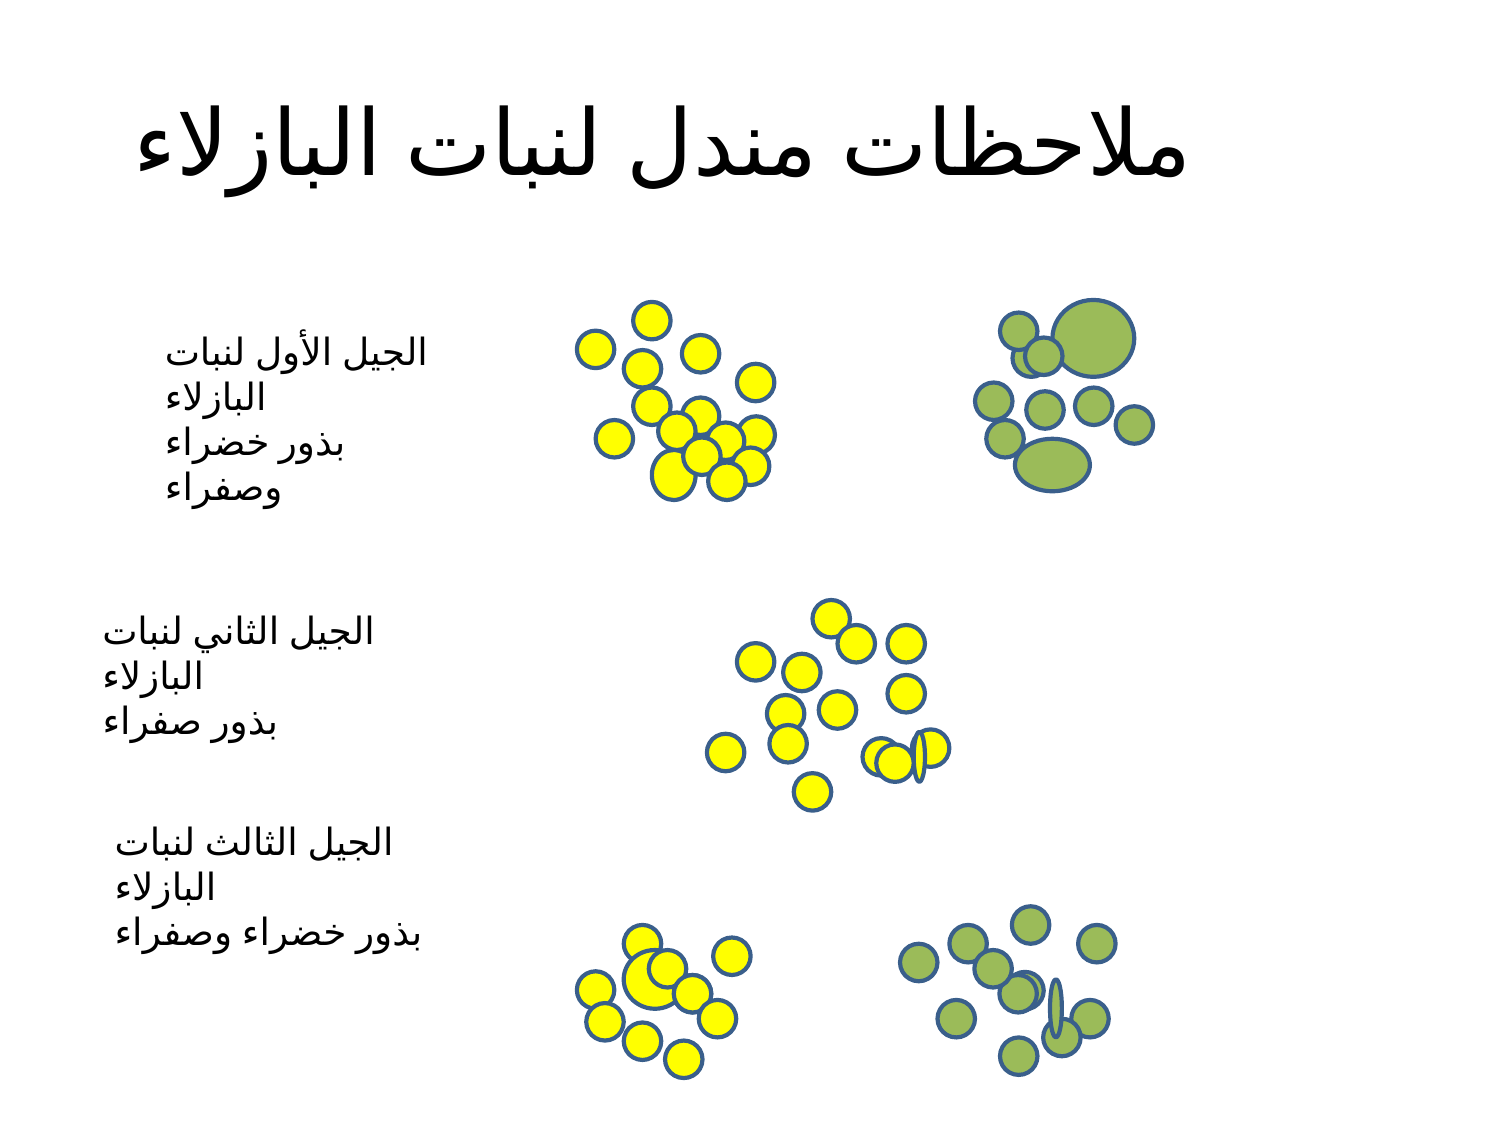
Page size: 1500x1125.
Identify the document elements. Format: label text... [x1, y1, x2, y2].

text_box [734, 361, 777, 404]
text_box [1047, 977, 1064, 1040]
text_box [631, 299, 673, 342]
text_box [835, 622, 878, 665]
text_box [885, 622, 928, 665]
text_box [997, 310, 1040, 353]
text_box [738, 414, 778, 453]
text_box [997, 1035, 1040, 1078]
text_box [1009, 904, 1052, 946]
text_box [1076, 922, 1118, 965]
text_box [874, 742, 916, 784]
text_box [679, 332, 722, 375]
text_box [1012, 436, 1093, 494]
text_box [704, 731, 747, 774]
text_box [972, 947, 1014, 990]
text_box [1072, 385, 1115, 428]
text_box [1022, 335, 1065, 378]
text_box [897, 941, 940, 984]
text_box [791, 771, 834, 813]
text_box [671, 972, 714, 1015]
text_box [764, 692, 807, 730]
text_box [621, 922, 664, 959]
text_box [649, 449, 698, 503]
text_box [920, 727, 952, 769]
text_box [621, 1020, 664, 1063]
text_box [584, 1000, 626, 1043]
text_box [781, 651, 823, 694]
text_box [816, 689, 859, 731]
text_box [705, 420, 747, 460]
text_box [711, 935, 753, 978]
text_box [593, 417, 636, 460]
text_box [947, 922, 989, 965]
text_box [810, 597, 853, 640]
text_box [734, 641, 777, 683]
text_box [631, 385, 673, 428]
text_box [646, 947, 689, 990]
text_box [1069, 997, 1111, 1040]
text_box [662, 1038, 705, 1081]
text_box [680, 395, 722, 435]
text_box [972, 380, 1015, 423]
text_box الجيل الأول لنبات البازلاء بذور خضراء وصفراء [150, 320, 488, 516]
text_box [696, 997, 739, 1040]
text_box [1024, 389, 1066, 431]
text_box [911, 729, 928, 784]
text_box [1010, 351, 1040, 379]
text_box [706, 460, 748, 503]
text_box [1014, 969, 1046, 1011]
text_box الجيل الثالث لنبات البازلاء بذور خضراء وصفراء [99, 810, 463, 961]
text_box [935, 997, 978, 1040]
text_box [621, 947, 675, 1011]
text_box [1041, 1016, 1083, 1059]
text_box [1113, 404, 1156, 446]
text_box [885, 672, 928, 715]
text_box [997, 972, 1039, 1015]
text_box [1050, 297, 1137, 379]
text_box الجيل الثاني لنبات البازلاء بذور صفراء [87, 599, 450, 750]
text_box [767, 722, 809, 765]
title ملاحظات مندل لنبات البازلاء [0, 45, 1350, 233]
text_box [681, 435, 723, 478]
text_box [621, 347, 664, 390]
text_box [574, 328, 617, 371]
text_box [656, 410, 698, 453]
text_box [730, 445, 772, 488]
text_box [574, 969, 617, 1010]
text_box [984, 418, 1026, 460]
text_box [860, 736, 896, 778]
